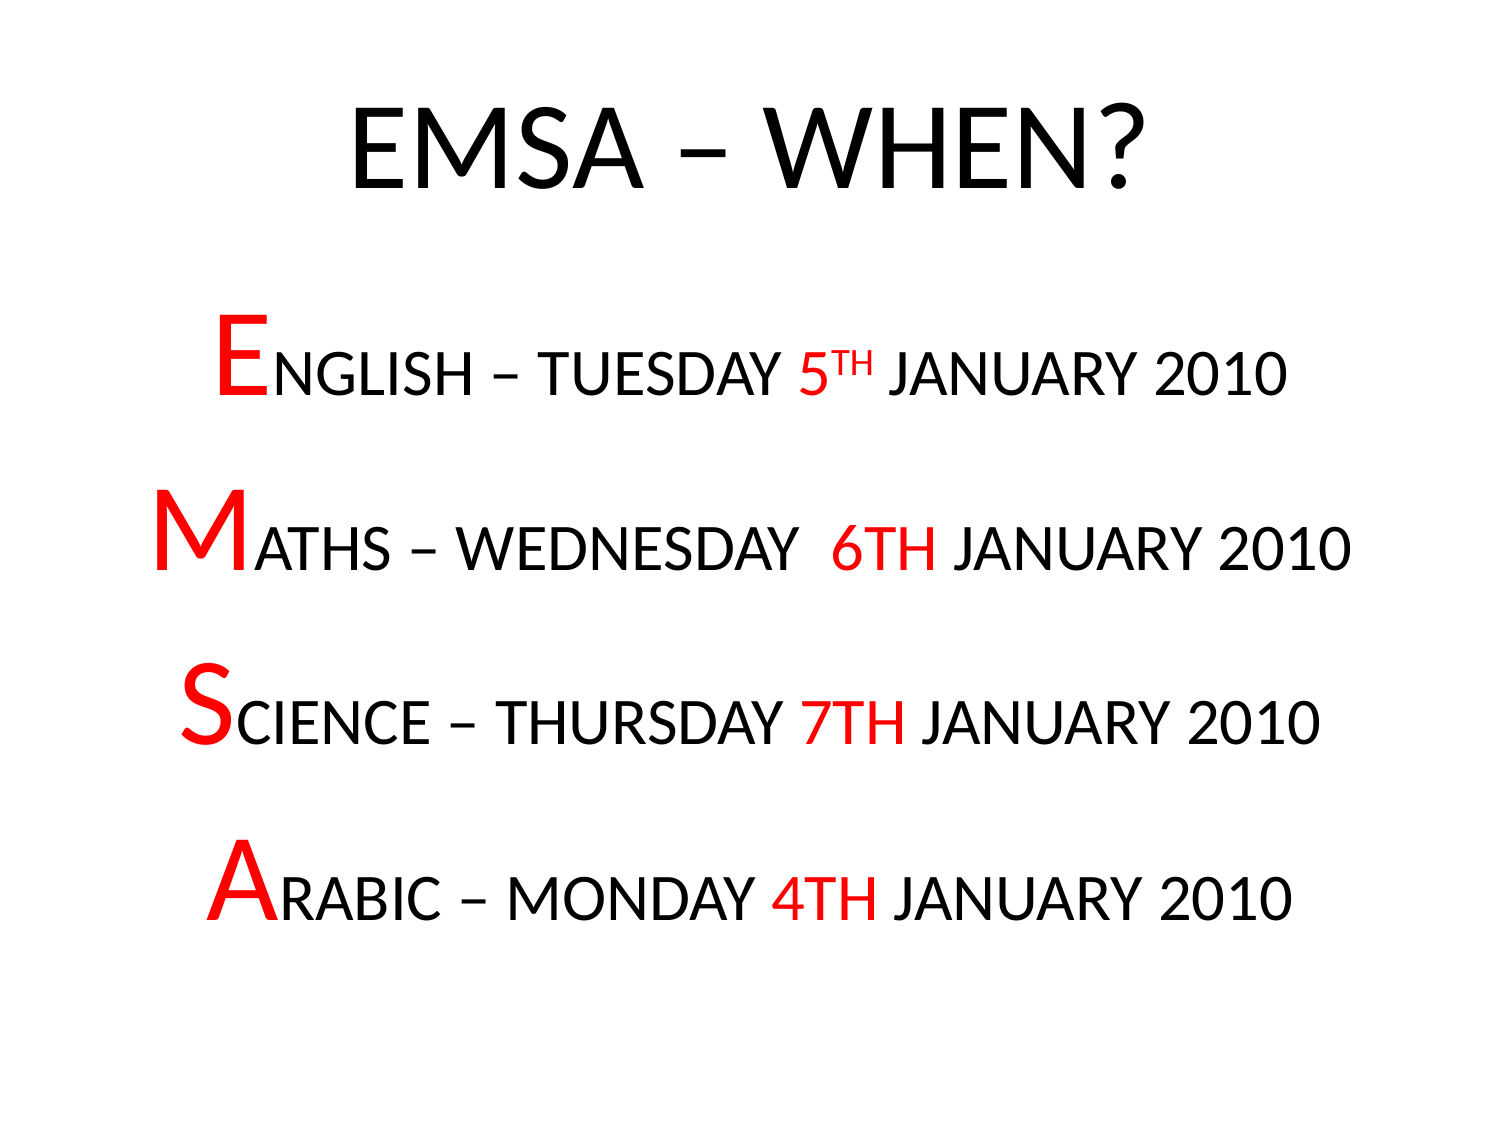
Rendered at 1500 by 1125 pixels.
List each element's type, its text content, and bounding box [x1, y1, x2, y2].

title EMSA – WHEN? [75, 45, 1425, 233]
list ENGLISH – TUESDAY 5TH JANUARY 2010 MATHS – WEDNESDAY 6TH JANUARY 2010 SCIENCE – THURSDAY 7TH JANUARY 2010 ARABIC – MONDAY 4TH JANUARY 2010 [75, 262, 1425, 1005]
